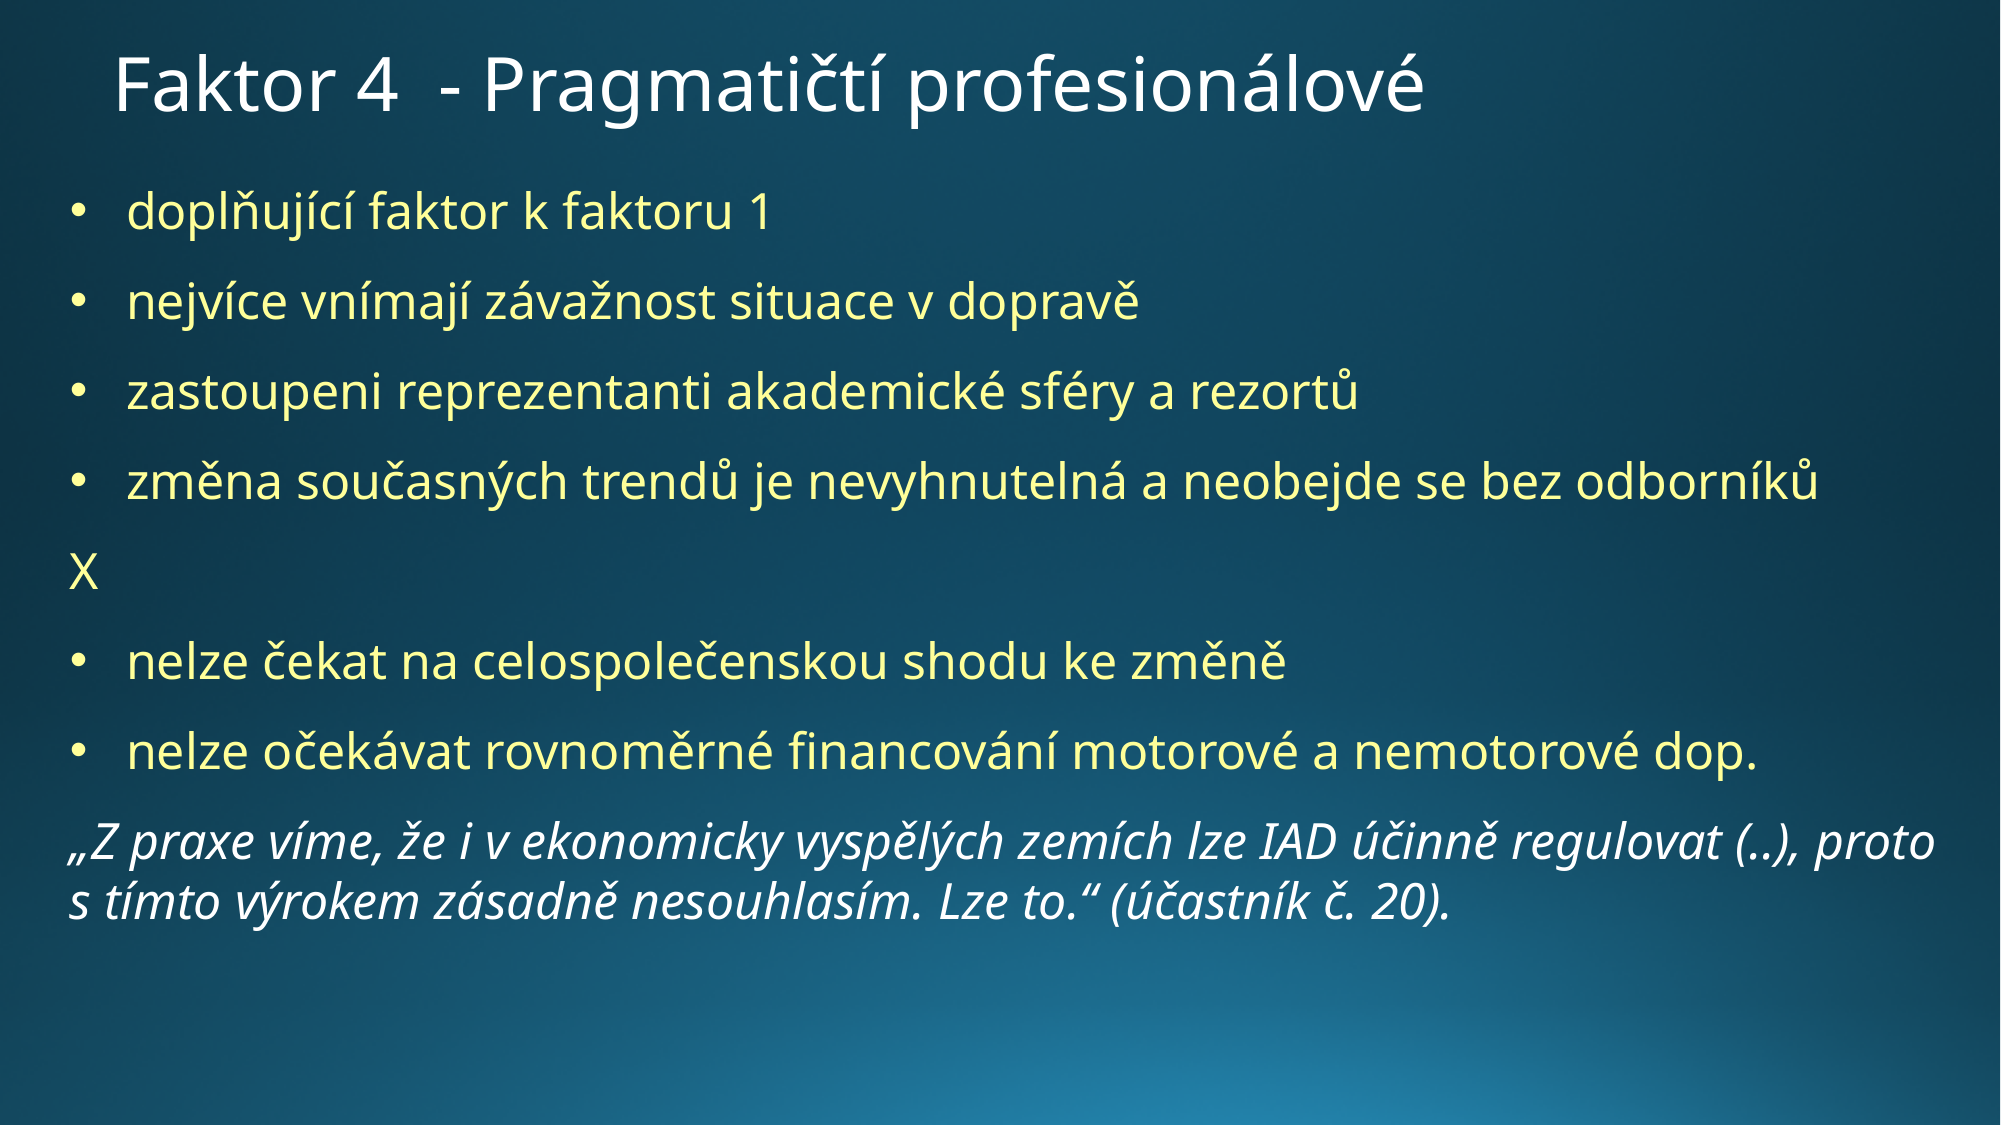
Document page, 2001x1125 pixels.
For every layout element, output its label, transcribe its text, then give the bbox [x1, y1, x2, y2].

title Faktor 4 - Pragmatičtí profesionálové [97, 13, 1752, 161]
text_box doplňující faktor k faktoru 1 nejvíce vnímají závažnost situace v dopravě zastoupeni reprezentanti akademické sféry a rezortů změna současných trendů je nevyhnutelná a neobejde se bez odborníků X nelze čekat na celospolečenskou shodu ke změně nelze očekávat rovnoměrné financování motorové a nemotorové dop. „Z praxe víme, že i v ekonomicky vyspělých zemích lze IAD účinně regulovat (..), proto s tímto výrokem zásadně nesouhlasím. Lze to.“ (účastník č. 20). [54, 171, 1957, 1125]
picture [0, 0, 2001, 1125]
